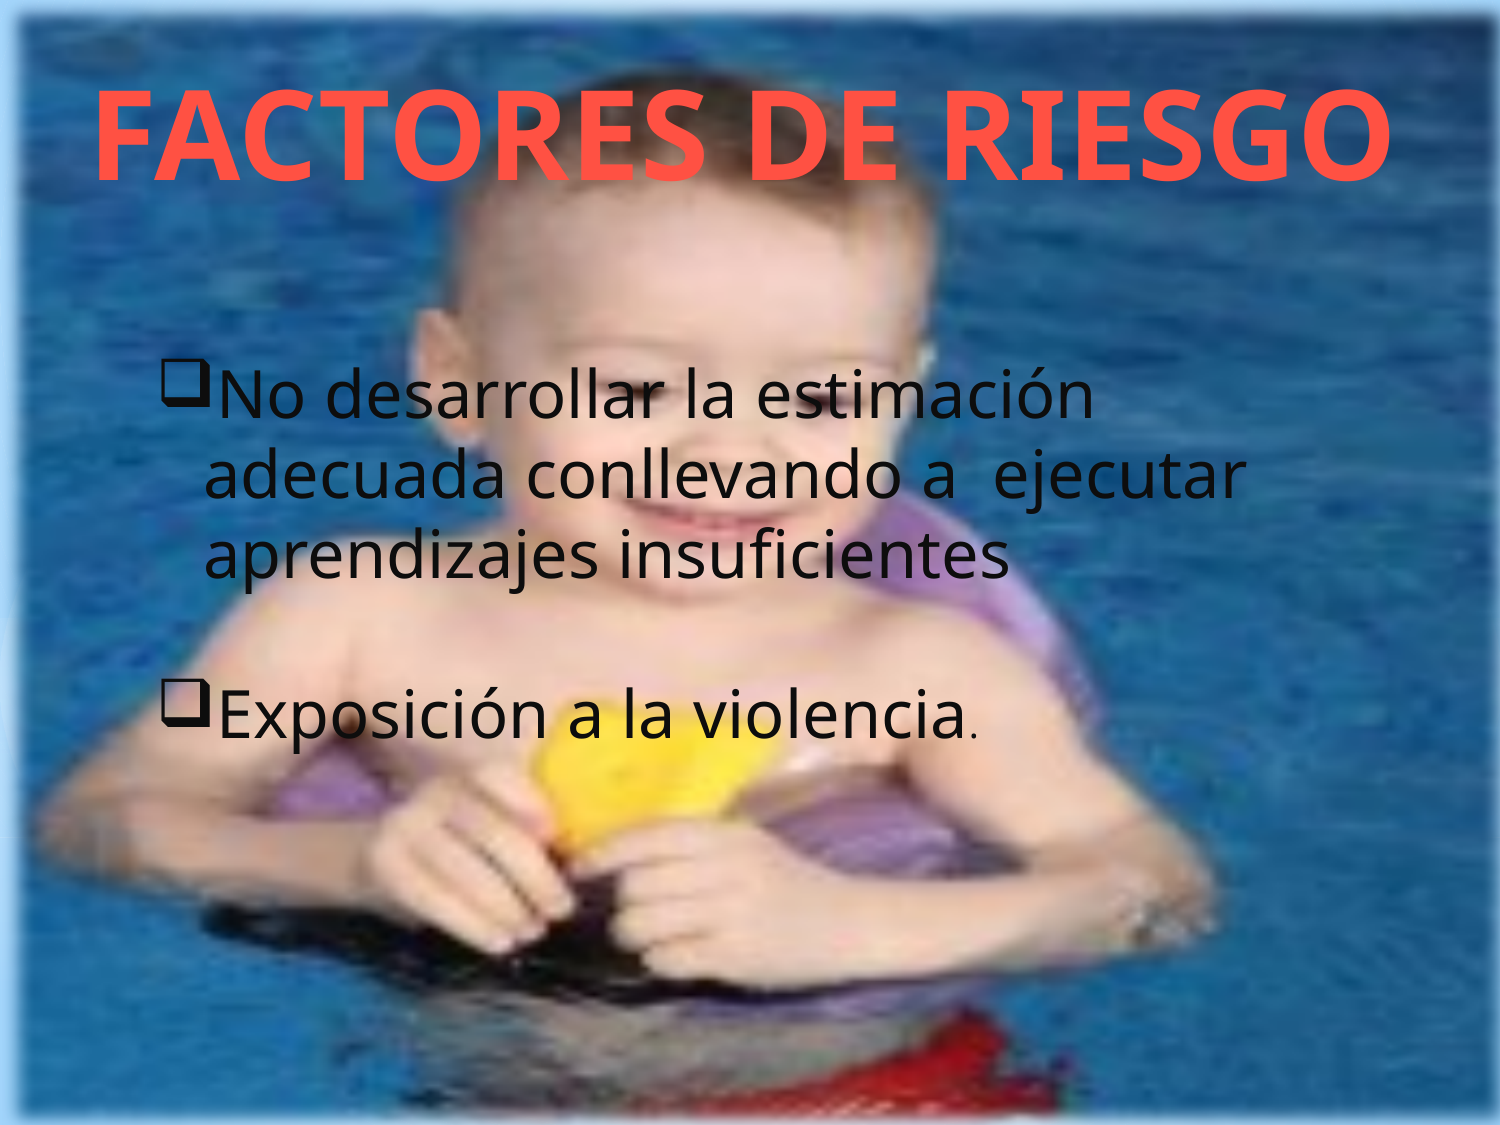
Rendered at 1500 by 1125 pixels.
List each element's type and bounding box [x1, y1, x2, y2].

list [2, 0, 1500, 1125]
